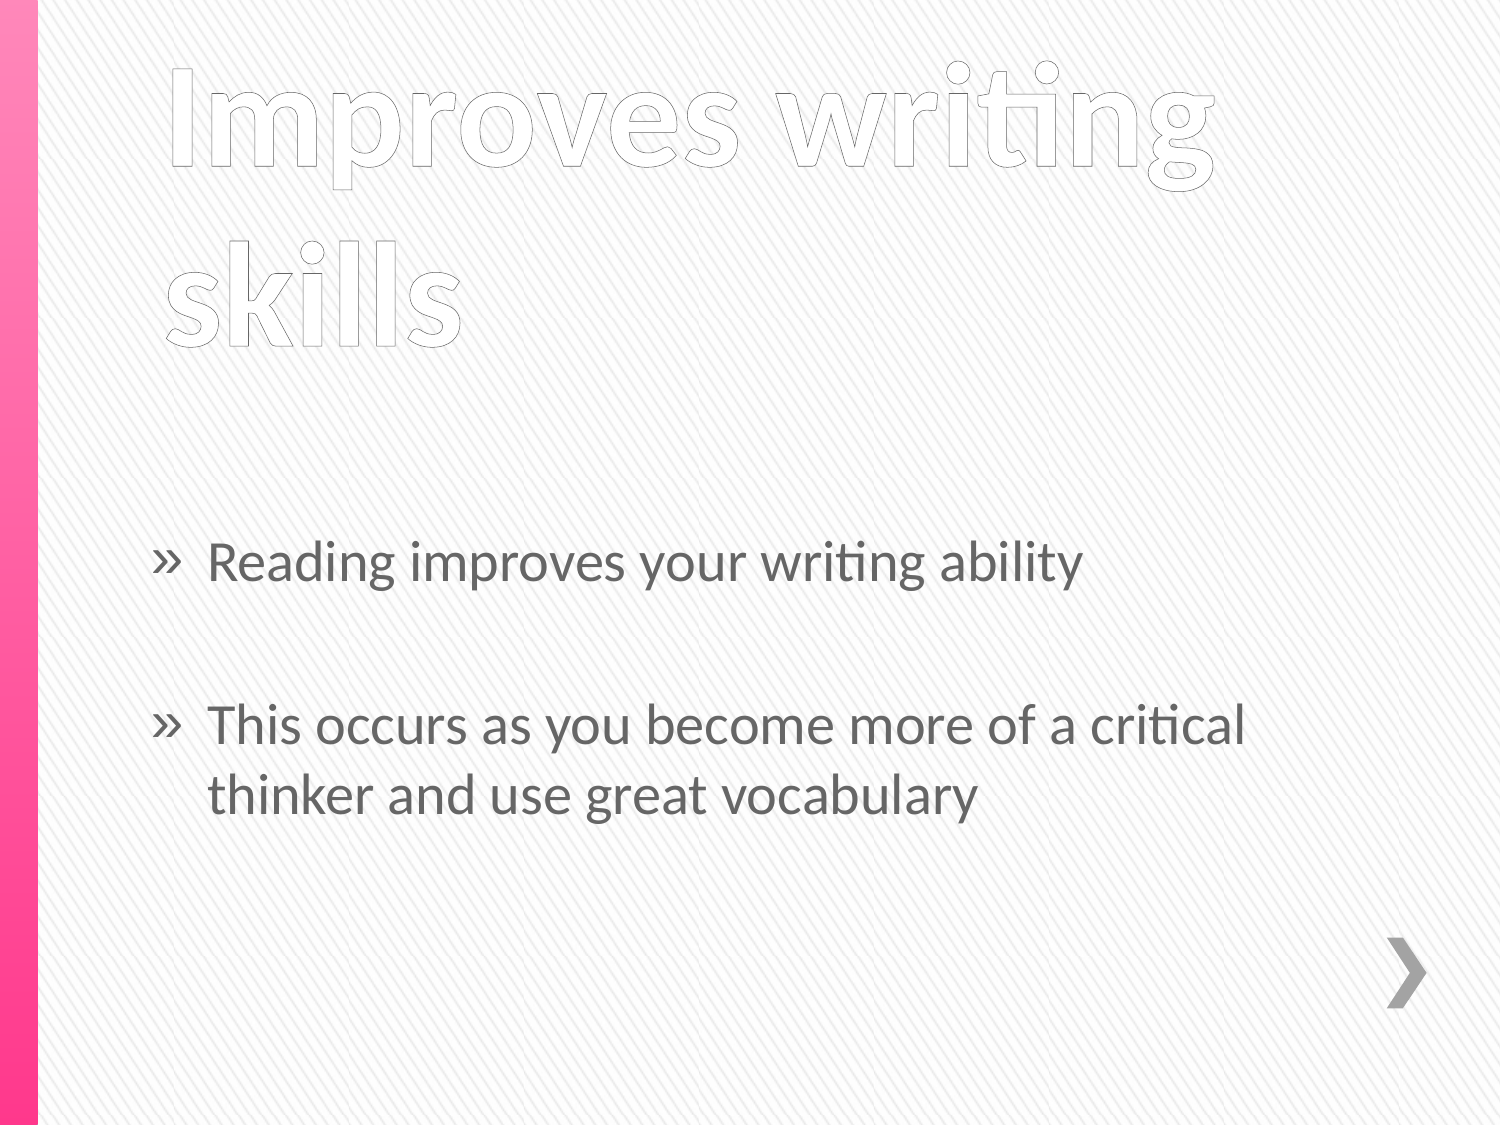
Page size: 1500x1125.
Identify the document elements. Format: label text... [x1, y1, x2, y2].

list Reading improves your writing ability This occurs as you become more of a critical thinker and use great vocabulary [135, 515, 1361, 965]
title Improves writing skills [147, 196, 1336, 384]
